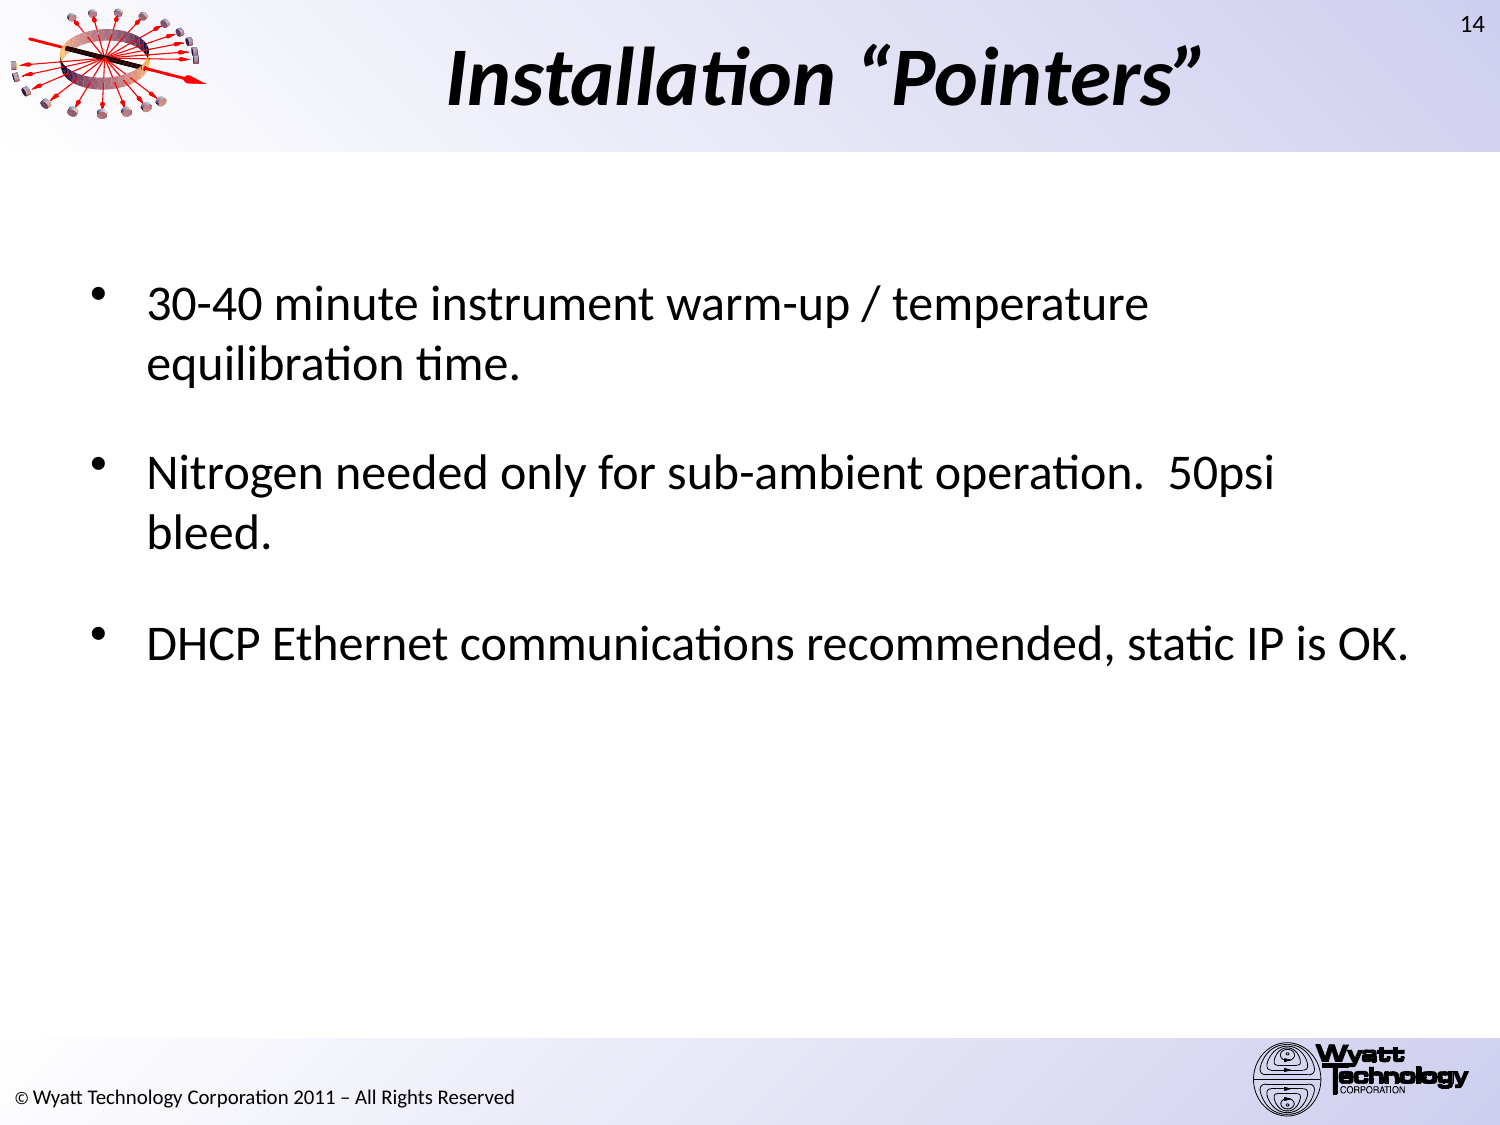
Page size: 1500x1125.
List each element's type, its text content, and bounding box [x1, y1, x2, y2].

list 30-40 minute instrument warm-up / temperature equilibration time. Nitrogen needed only for sub-ambient operation. 50psi bleed. DHCP Ethernet communications recommended, static IP is OK. [74, 262, 1426, 916]
title Installation “Pointers” [217, 25, 1438, 120]
